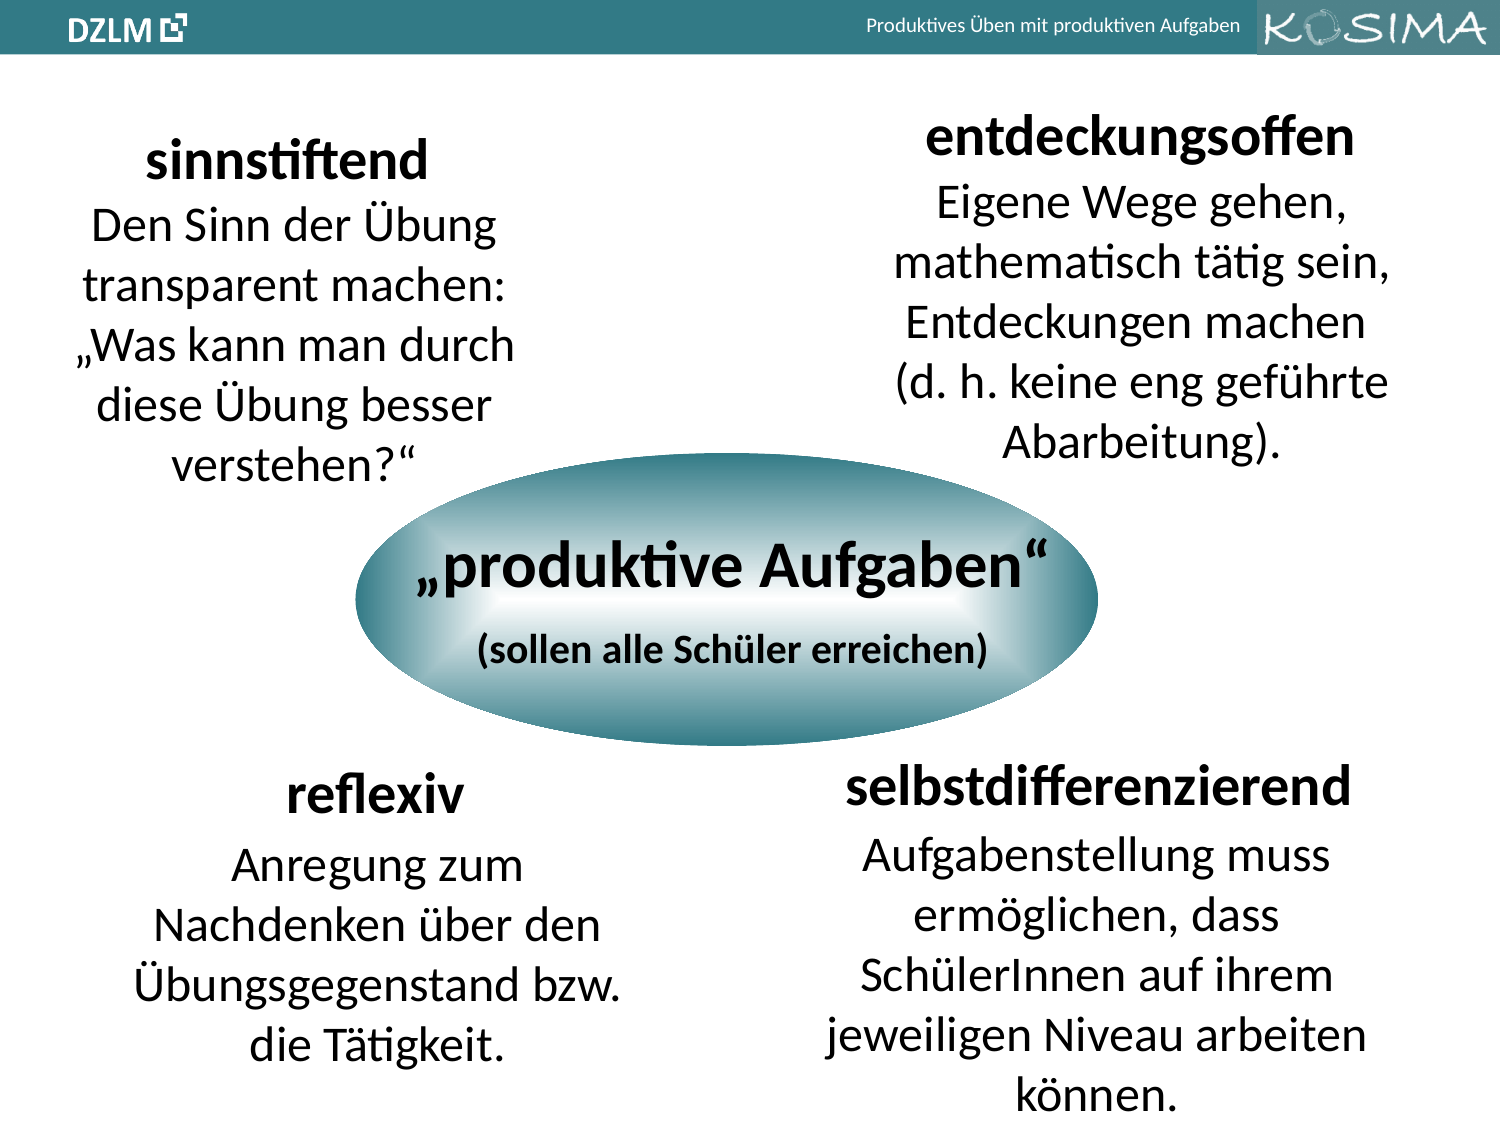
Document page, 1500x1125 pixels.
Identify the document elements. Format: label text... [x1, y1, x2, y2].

text_box [145, 982, 232, 1037]
text_box [355, 556, 372, 643]
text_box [762, 739, 1436, 1125]
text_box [88, 747, 667, 975]
text_box [1094, 577, 1099, 622]
text_box „produktive Aufgaben“ (sollen alle Schüler erreichen) [372, 513, 1094, 680]
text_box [843, 89, 1442, 479]
text_box [145, 390, 232, 746]
text_box [416, 680, 1038, 746]
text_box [5, 113, 584, 382]
text_box [427, 453, 1027, 513]
